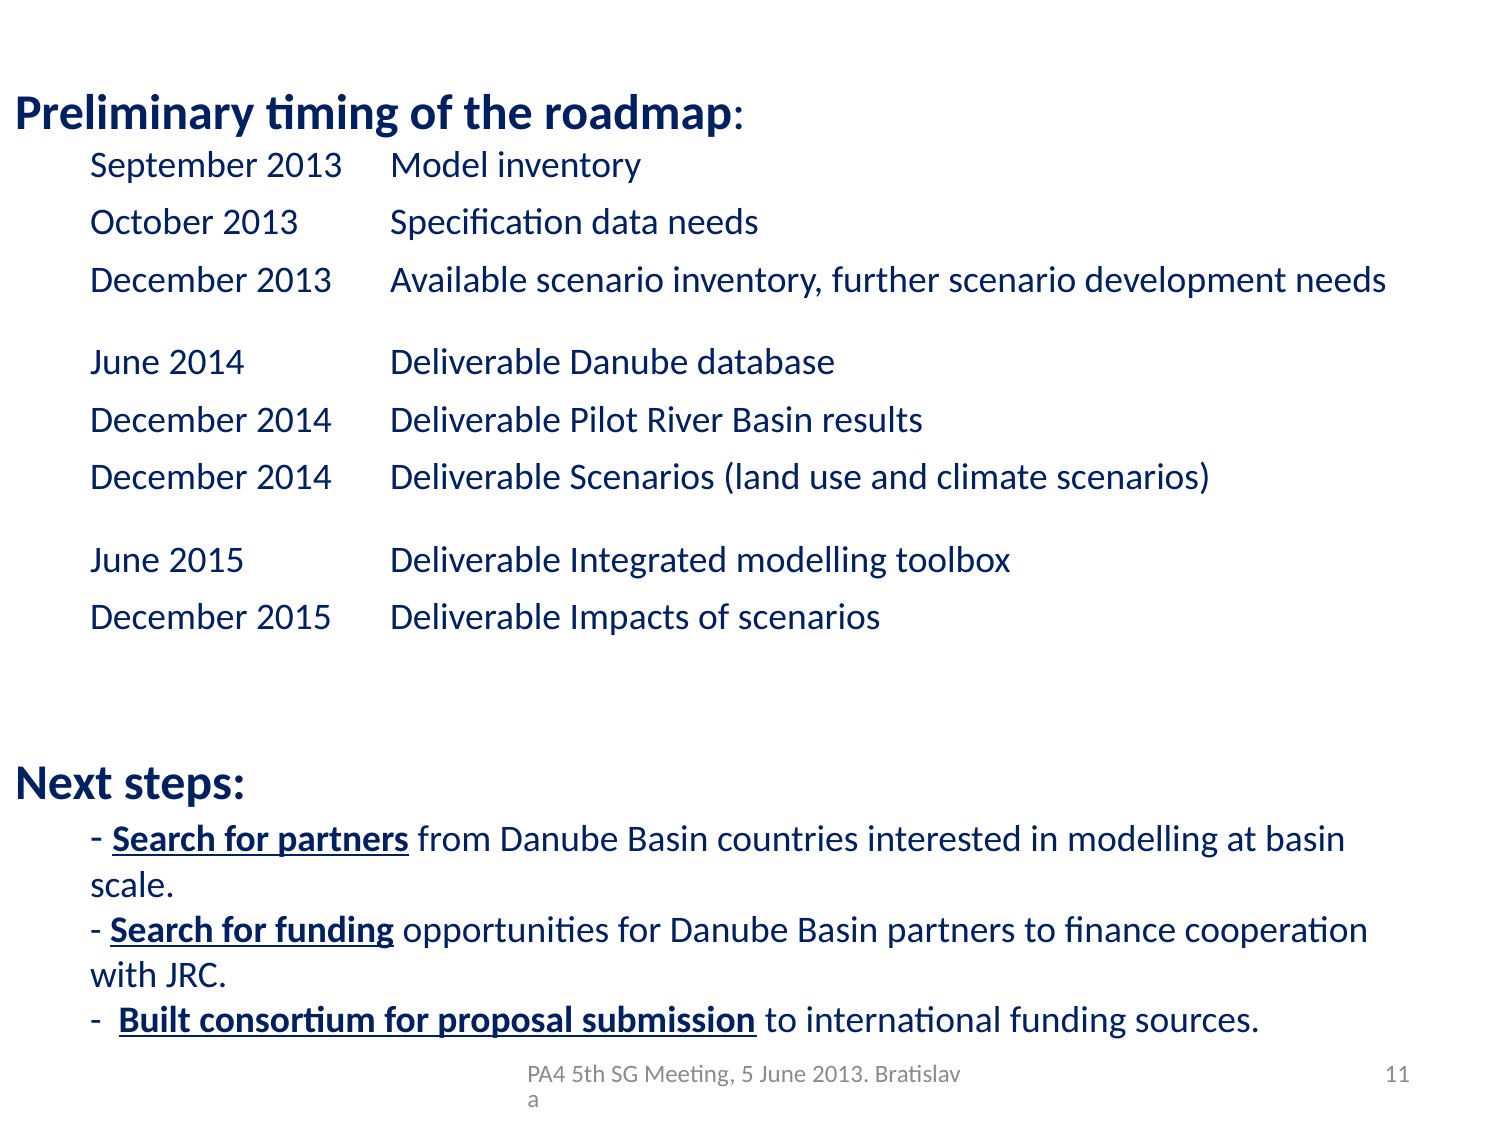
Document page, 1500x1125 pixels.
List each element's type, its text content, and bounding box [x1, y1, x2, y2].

slide_number 11 [1074, 1042, 1425, 1103]
footer PA4 5th SG Meeting, 5 June 2013. Bratislava [512, 1042, 988, 1103]
text_box Preliminary timing of the roadmap: September 2013 Model inventory October 2013 Specification data needs December 2013 Available scenario inventory, further scenario development needs June 2014 Deliverable Danube database December 2014 Deliverable Pilot River Basin results December 2014 Deliverable Scenarios (land use and climate scenarios) June 2015 Deliverable Integrated modelling toolbox December 2015 Deliverable Impacts of scenarios Next steps: - Search for partners from Danube Basin countries interested in modelling at basin scale. - Search for funding opportunities for Danube Basin partners to finance cooperation with JRC. - Built consortium for proposal submission to international funding sources. [0, 71, 1500, 1048]
